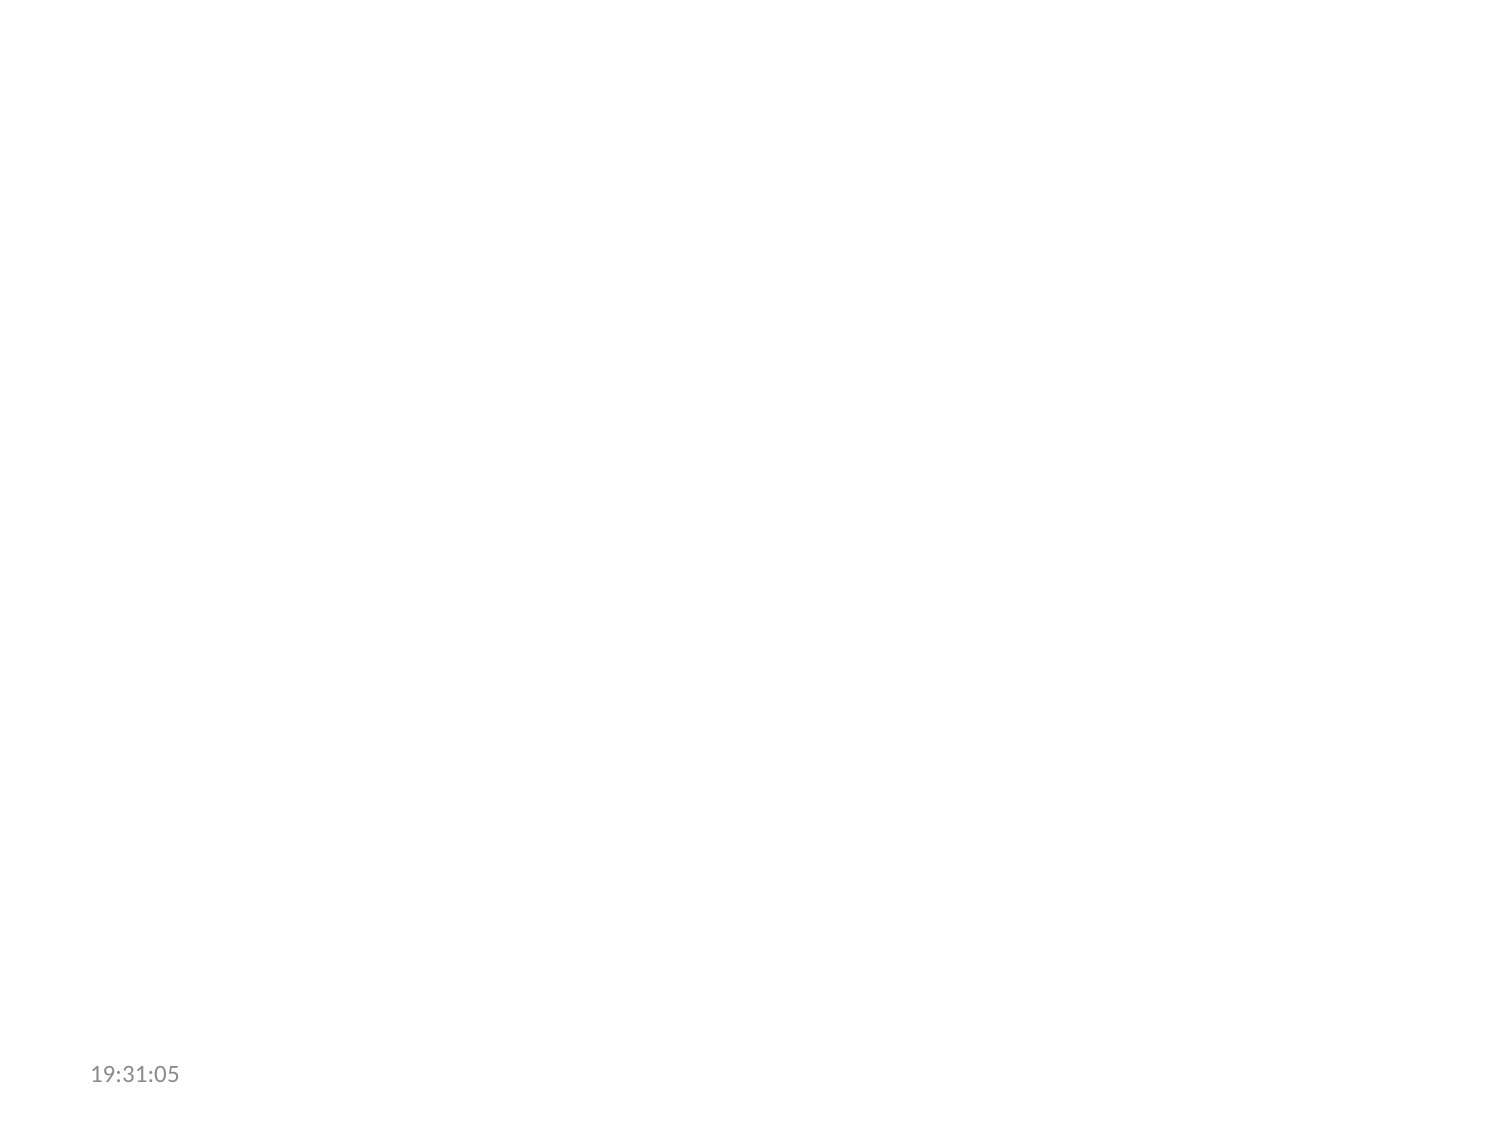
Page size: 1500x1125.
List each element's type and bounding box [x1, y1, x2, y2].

slide_number [75, 1042, 425, 1103]
